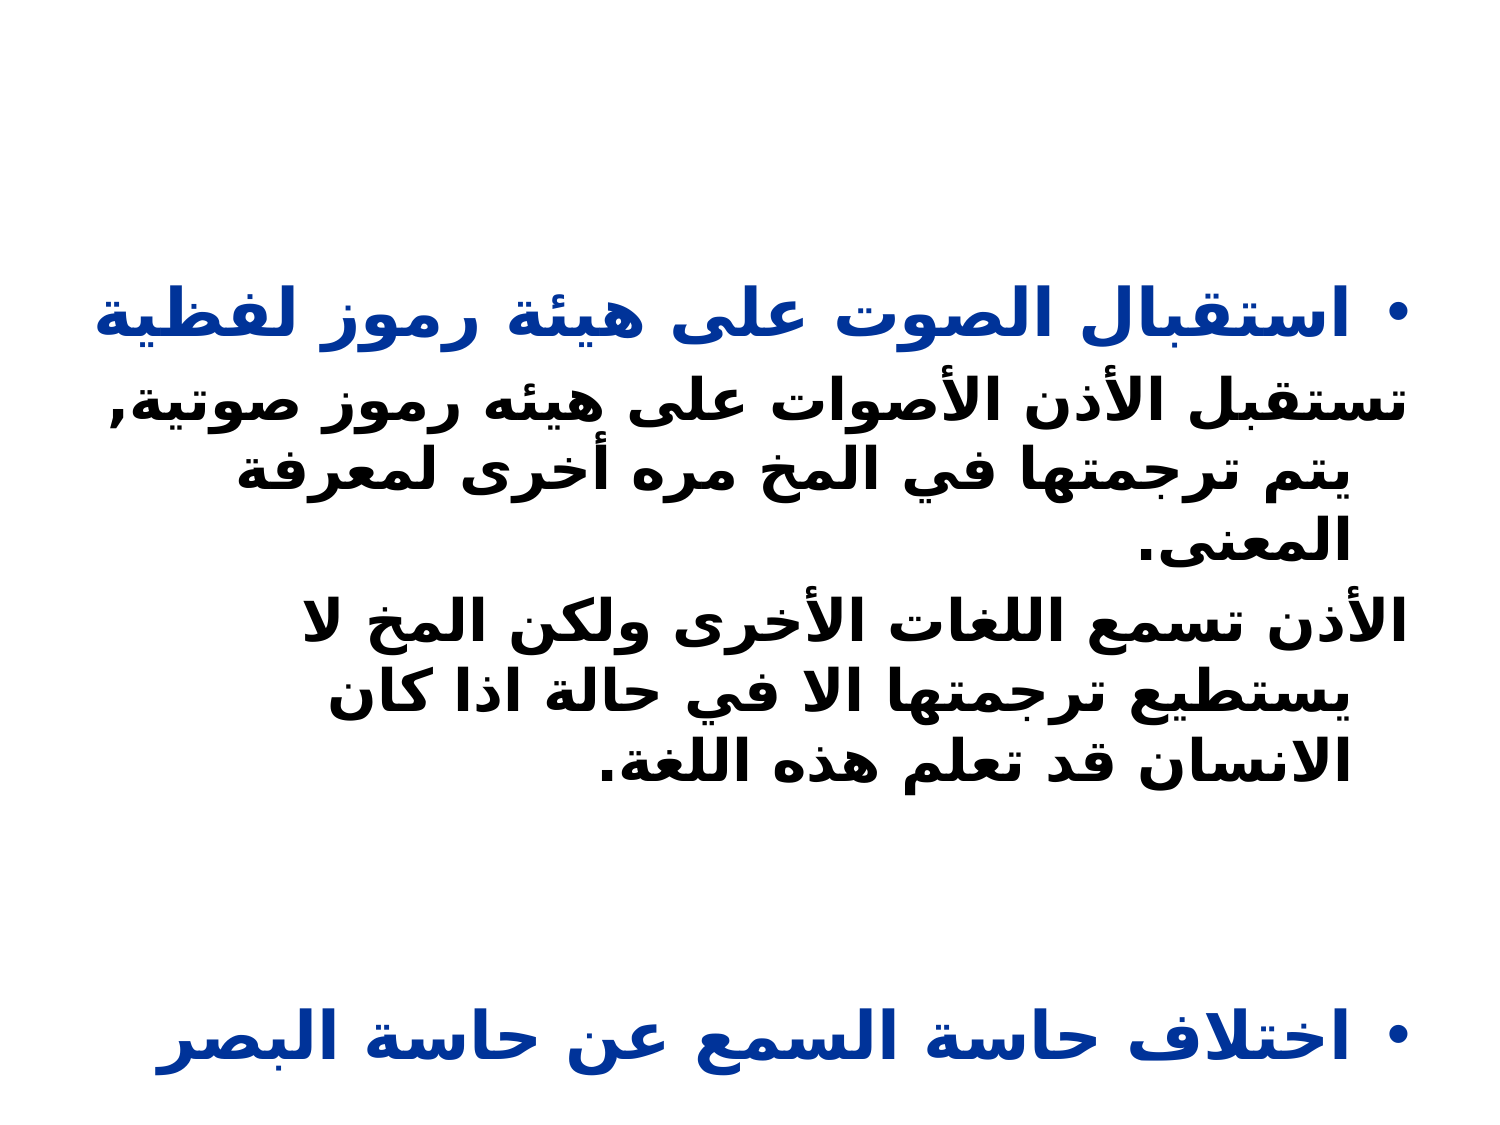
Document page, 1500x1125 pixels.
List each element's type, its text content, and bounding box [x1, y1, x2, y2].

list استقبال الصوت على هيئة رموز لفظية تستقبل الأذن الأصوات على هيئه رموز صوتية, يتم ترجمتها في المخ مره أخرى لمعرفة المعنى. الأذن تسمع اللغات الأخرى ولكن المخ لا يستطيع ترجمتها الا في حالة اذا كان الانسان قد تعلم هذه اللغة. اختلاف حاسة السمع عن حاسة البصر [75, 262, 1425, 1005]
